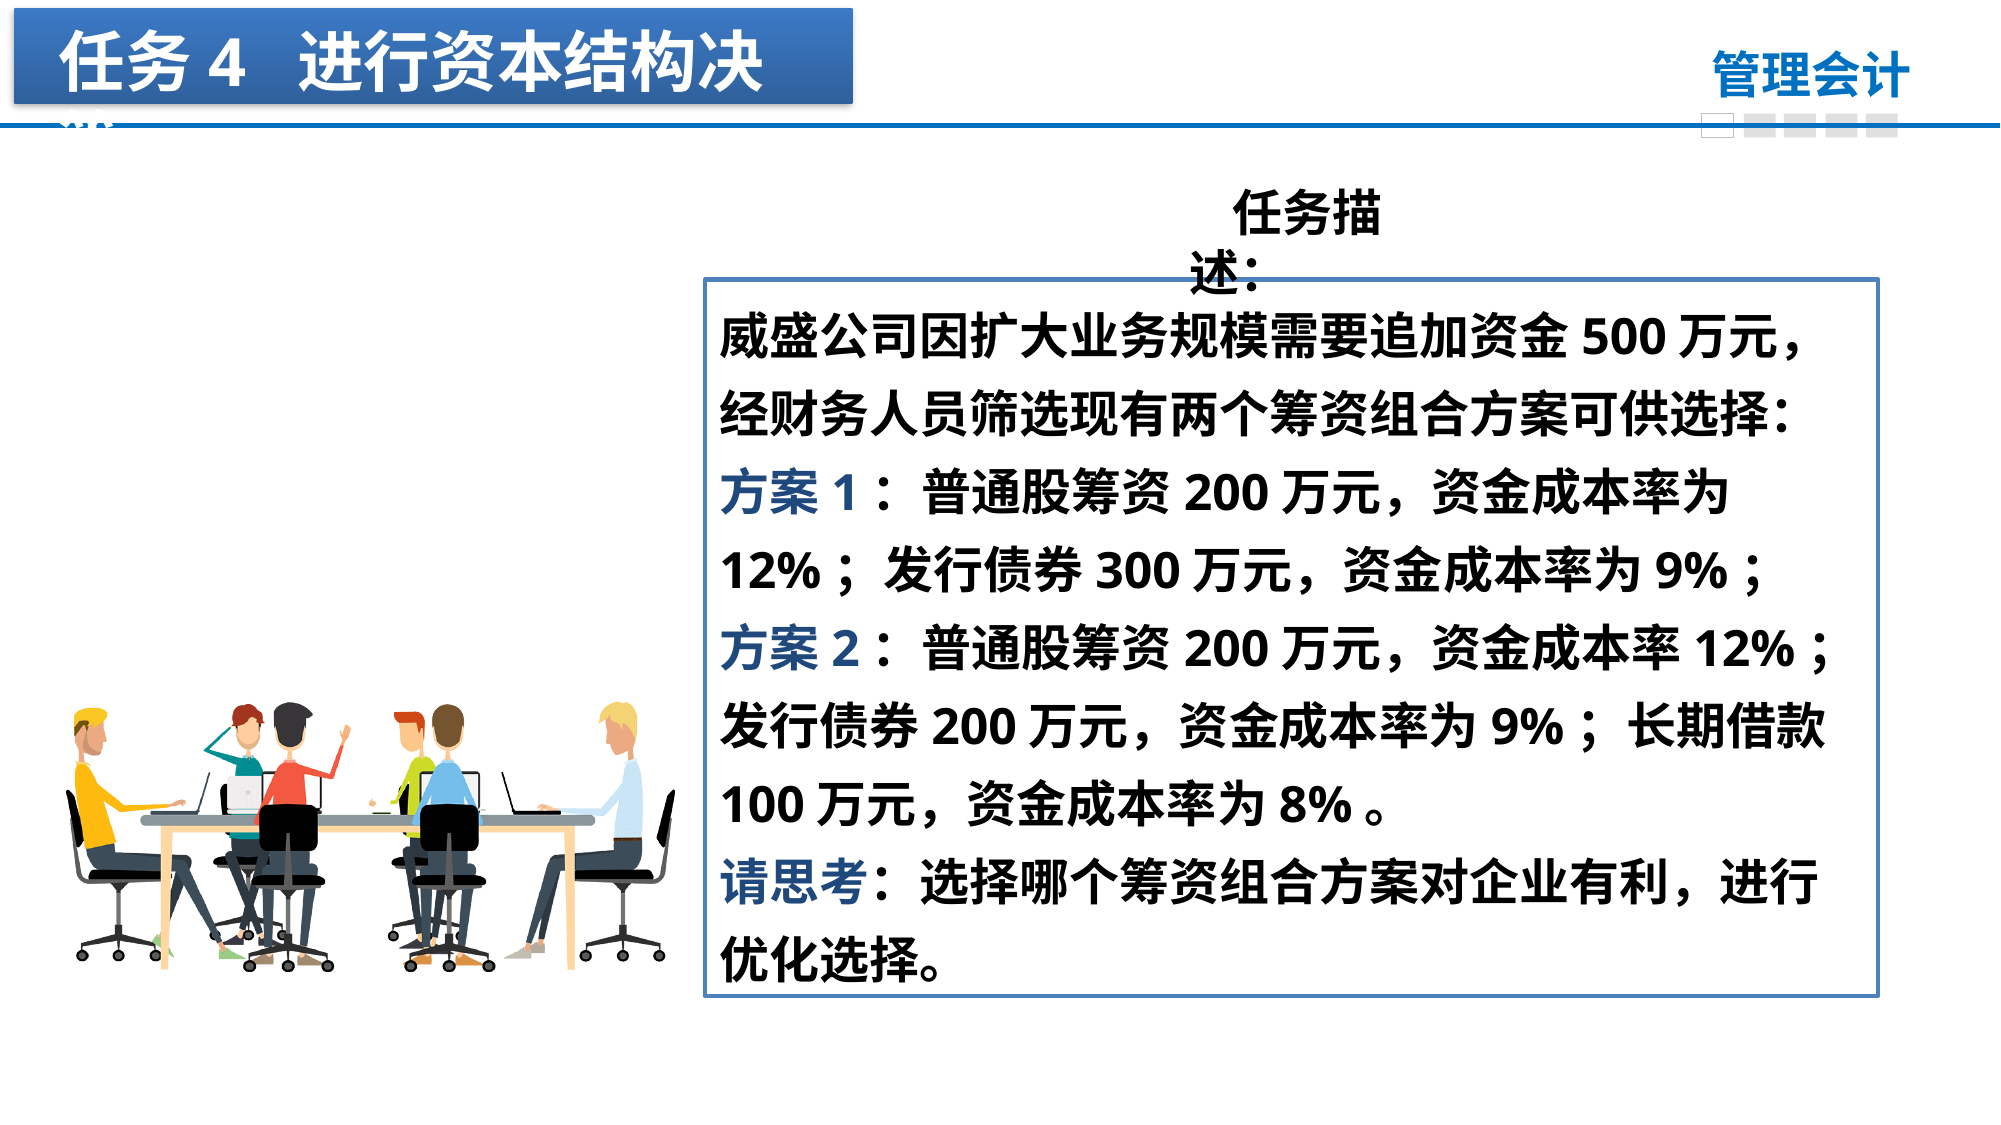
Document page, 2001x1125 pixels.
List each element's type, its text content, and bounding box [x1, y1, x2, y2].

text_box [14, 7, 853, 109]
text_box 威盛公司因扩大业务规模需要追加资金500万元，经财务人员筛选现有两个筹资组合方案可供选择： 方案1：普通股筹资200万元，资金成本率为12%；发行债券300万元，资金成本率为9%； 方案2：普通股筹资200万元，资金成本率12%；发行债券200万元，资金成本率为9%；长期借款100万元，资金成本率为8%。 请思考：选择哪个筹资组合方案对企业有利，进行优化选择。 [703, 277, 1880, 998]
text_box 任务描述： [1189, 181, 1440, 242]
picture [66, 609, 675, 972]
